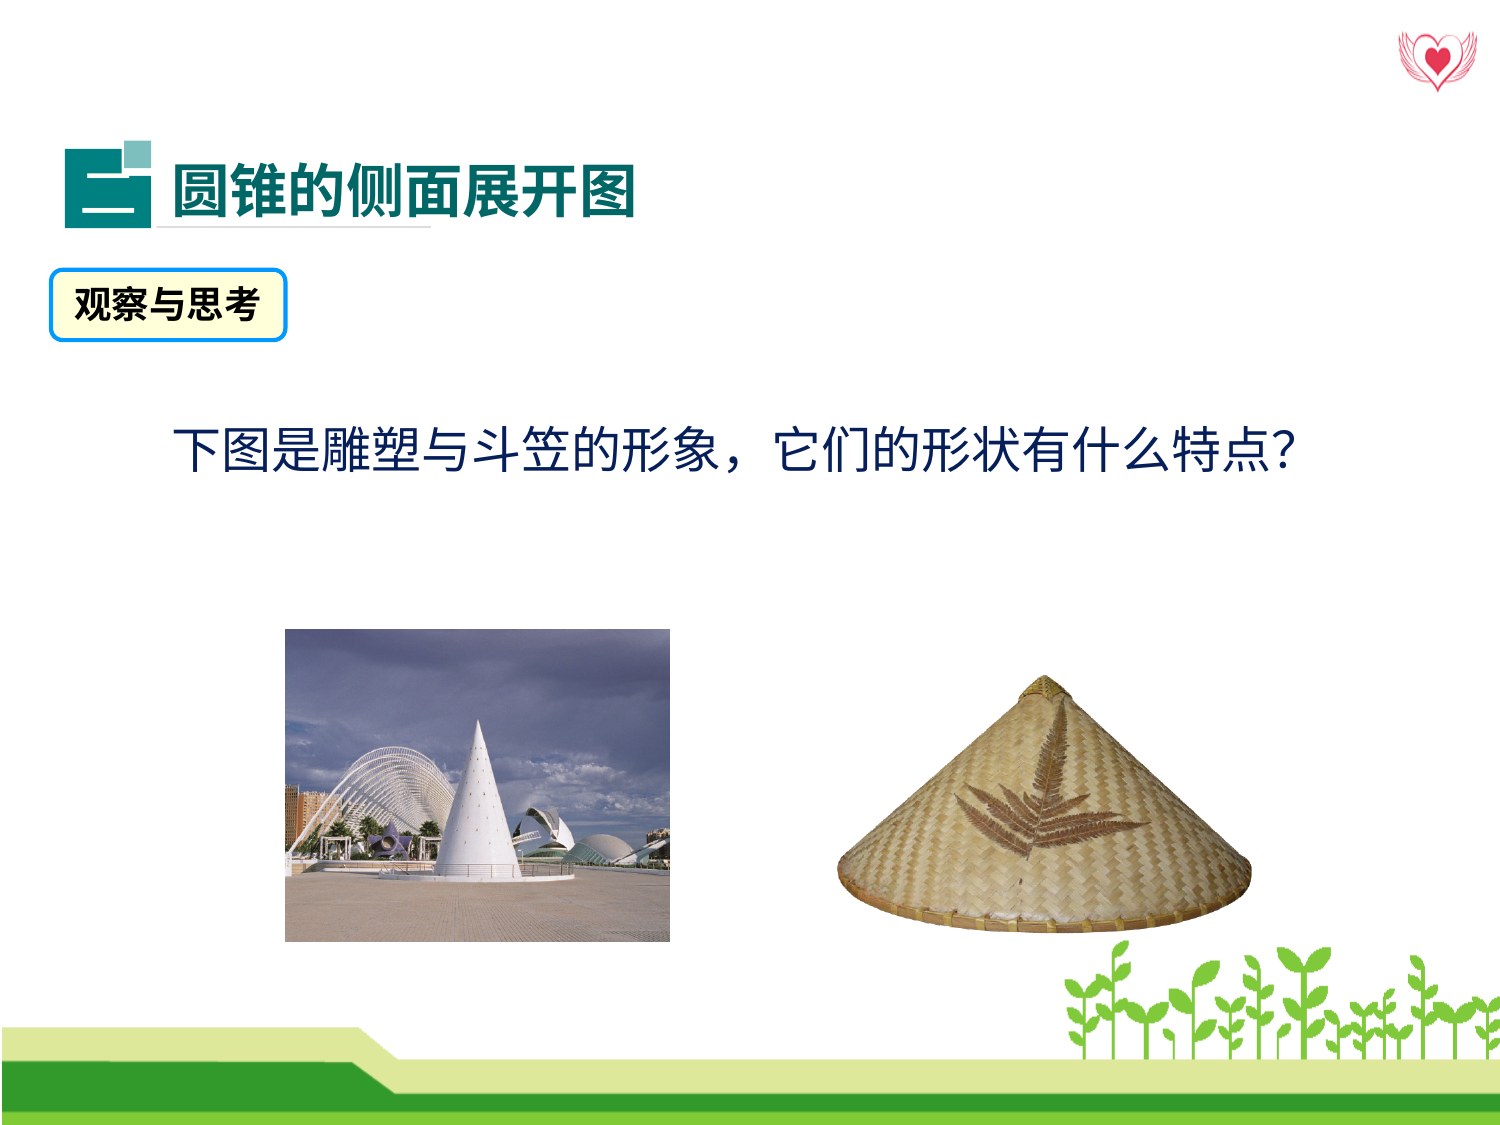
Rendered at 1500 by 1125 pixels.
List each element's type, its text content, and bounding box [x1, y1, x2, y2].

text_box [64, 101, 654, 239]
text_box 观察与思考 [50, 269, 286, 341]
text_box 下图是雕塑与斗笠的形象，它们的形状有什么特点？ [132, 408, 1420, 486]
picture [0, 0, 1500, 1125]
